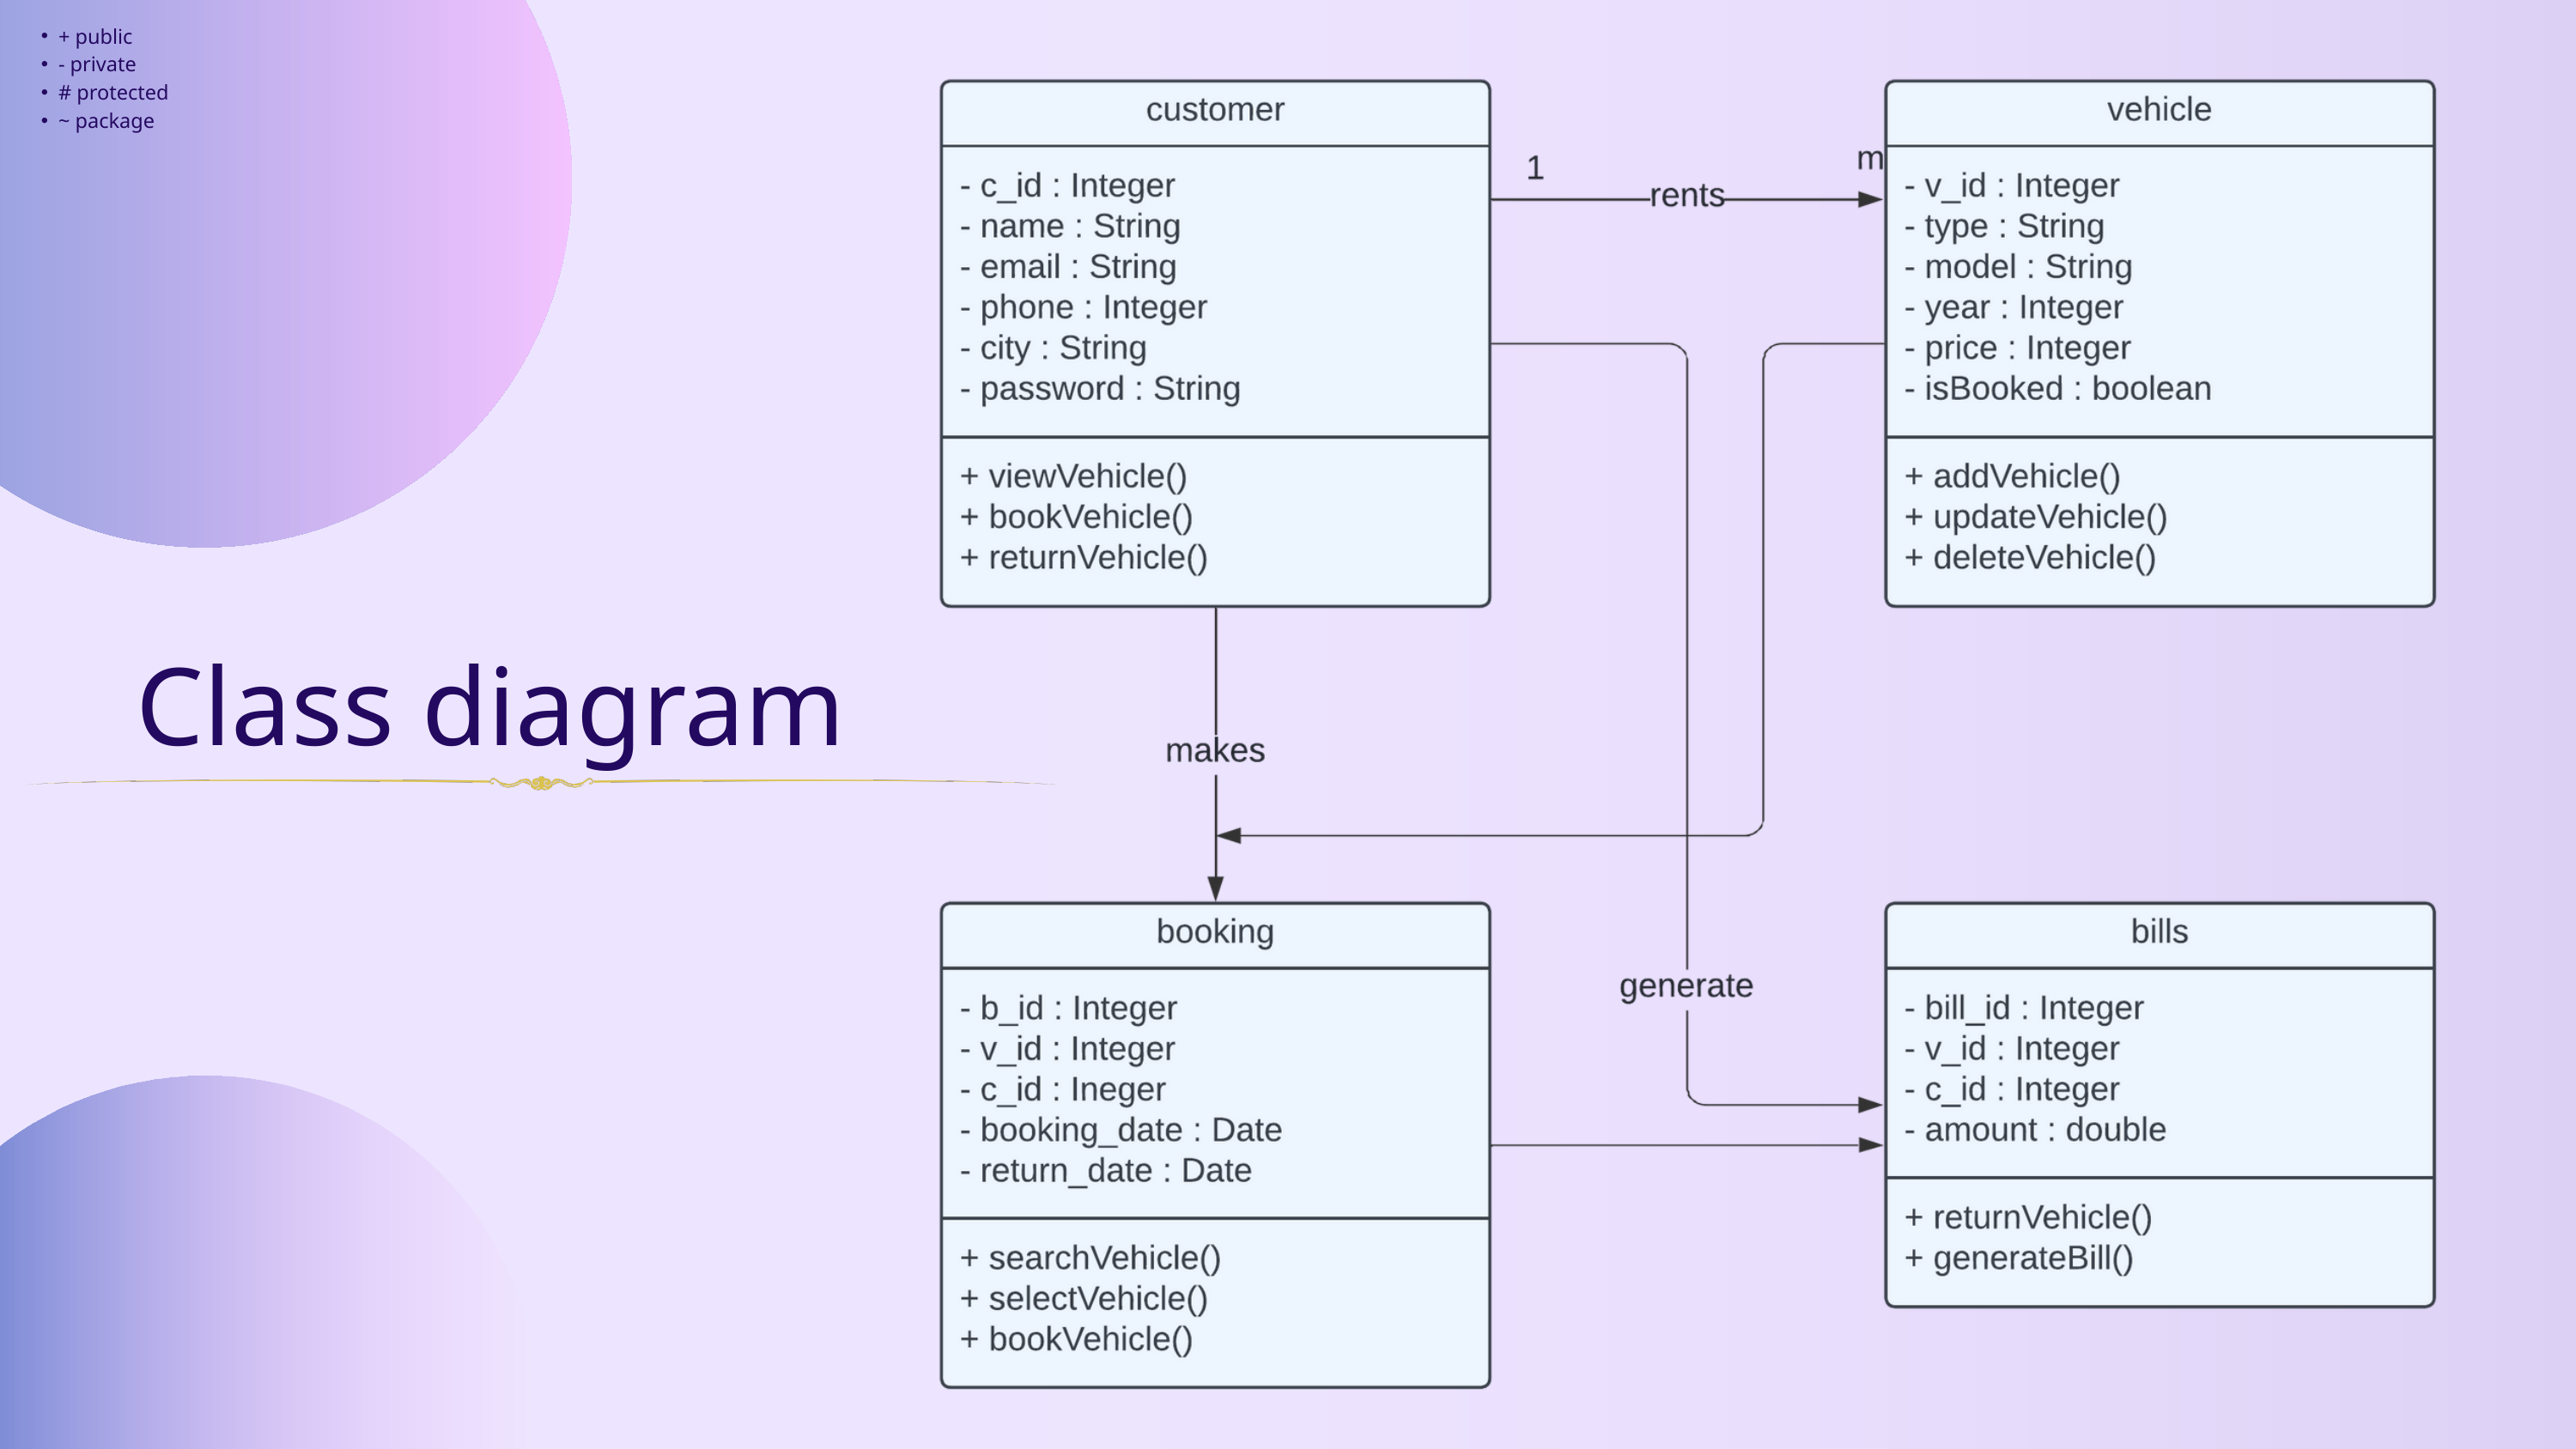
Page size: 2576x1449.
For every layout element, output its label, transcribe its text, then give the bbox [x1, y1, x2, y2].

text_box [1024, 0, 2576, 1449]
text_box Class diagram [136, 681, 1019, 768]
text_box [0, 1075, 538, 1449]
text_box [0, 0, 573, 548]
text_box [26, 775, 881, 791]
text_box [881, 768, 1019, 1449]
text_box [881, 21, 1019, 681]
